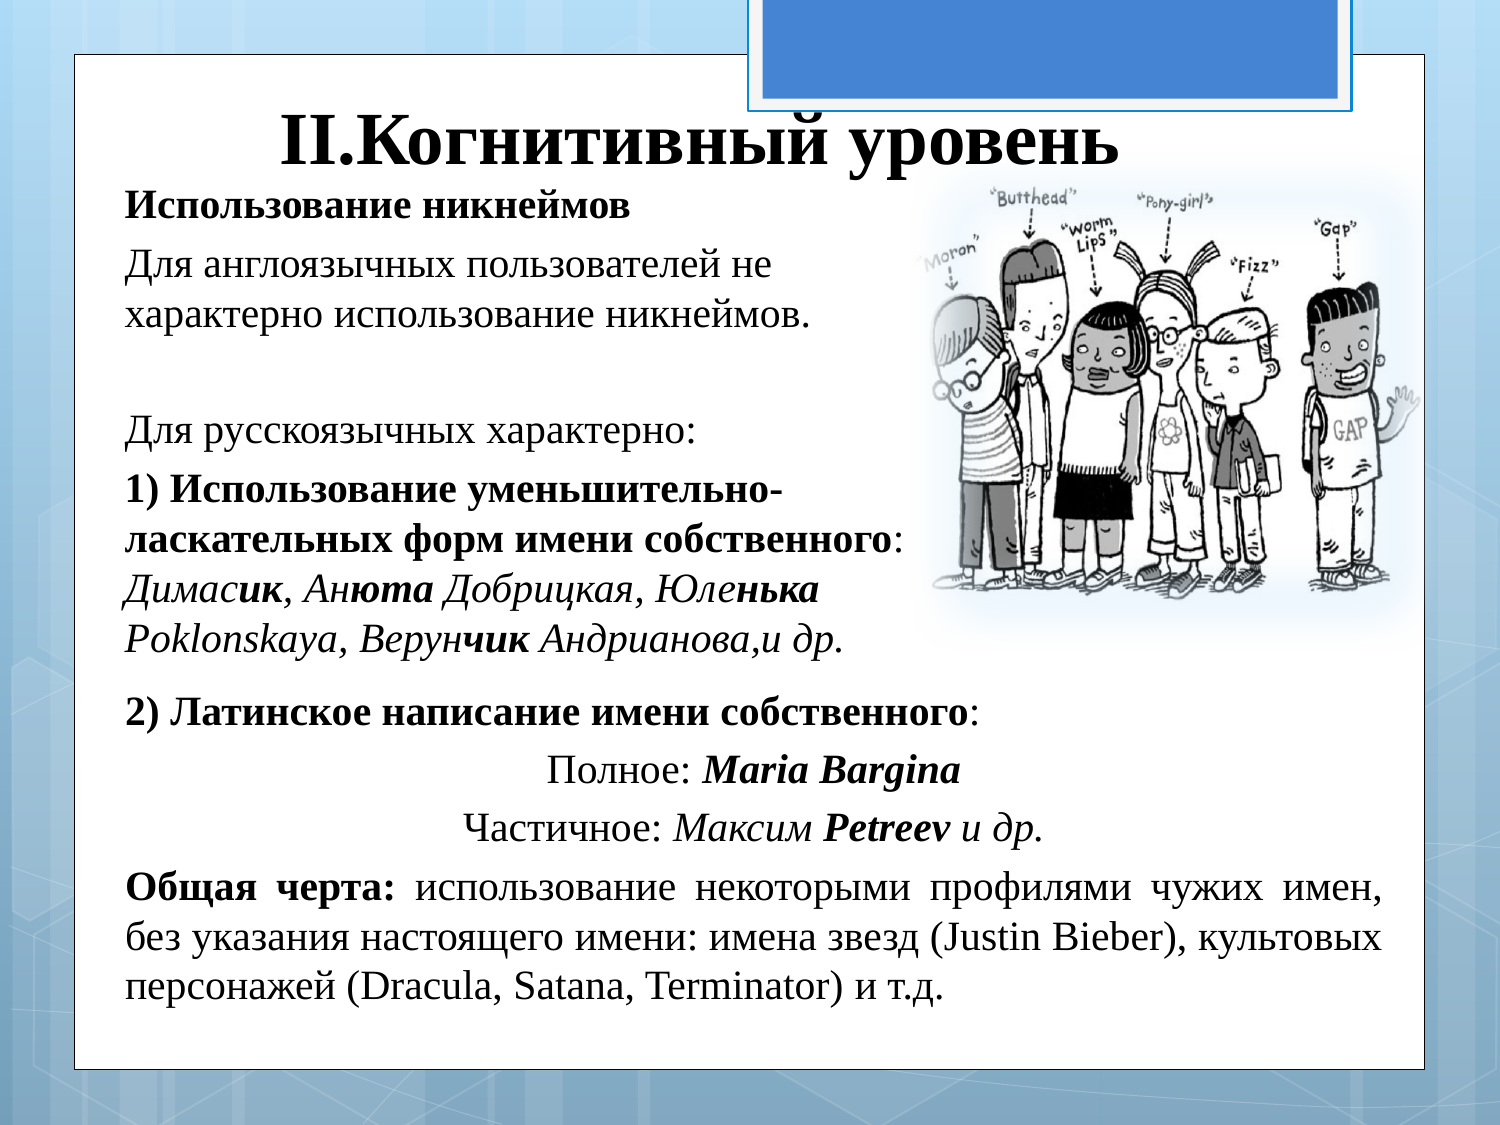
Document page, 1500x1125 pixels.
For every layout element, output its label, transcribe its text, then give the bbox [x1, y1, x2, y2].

picture [903, 143, 1444, 650]
list 2) Латинское написание имени собственного: Полное: Maria Bargina Частичное: Максим Petreev и др. Общая черта: использование некоторыми профилями чужих имен, без указания настоящего имени: имена звезд (Justin Bieber), культовых персонажей (Dracula, Satana, Terminator) и т.д. [98, 675, 1398, 1078]
title II.Когнитивный уровень [123, 0, 1277, 169]
text_box Использование никнеймов Для англоязычных пользователей не характерно использование никнеймов. Для русскоязычных характерно: 1) Использование уменьшительно-ласкательных форм имени собственного: Димасик, Анюта Добрицкая, Юленька Poklonskaya, Верунчик Андрианова,и др. [98, 169, 987, 668]
